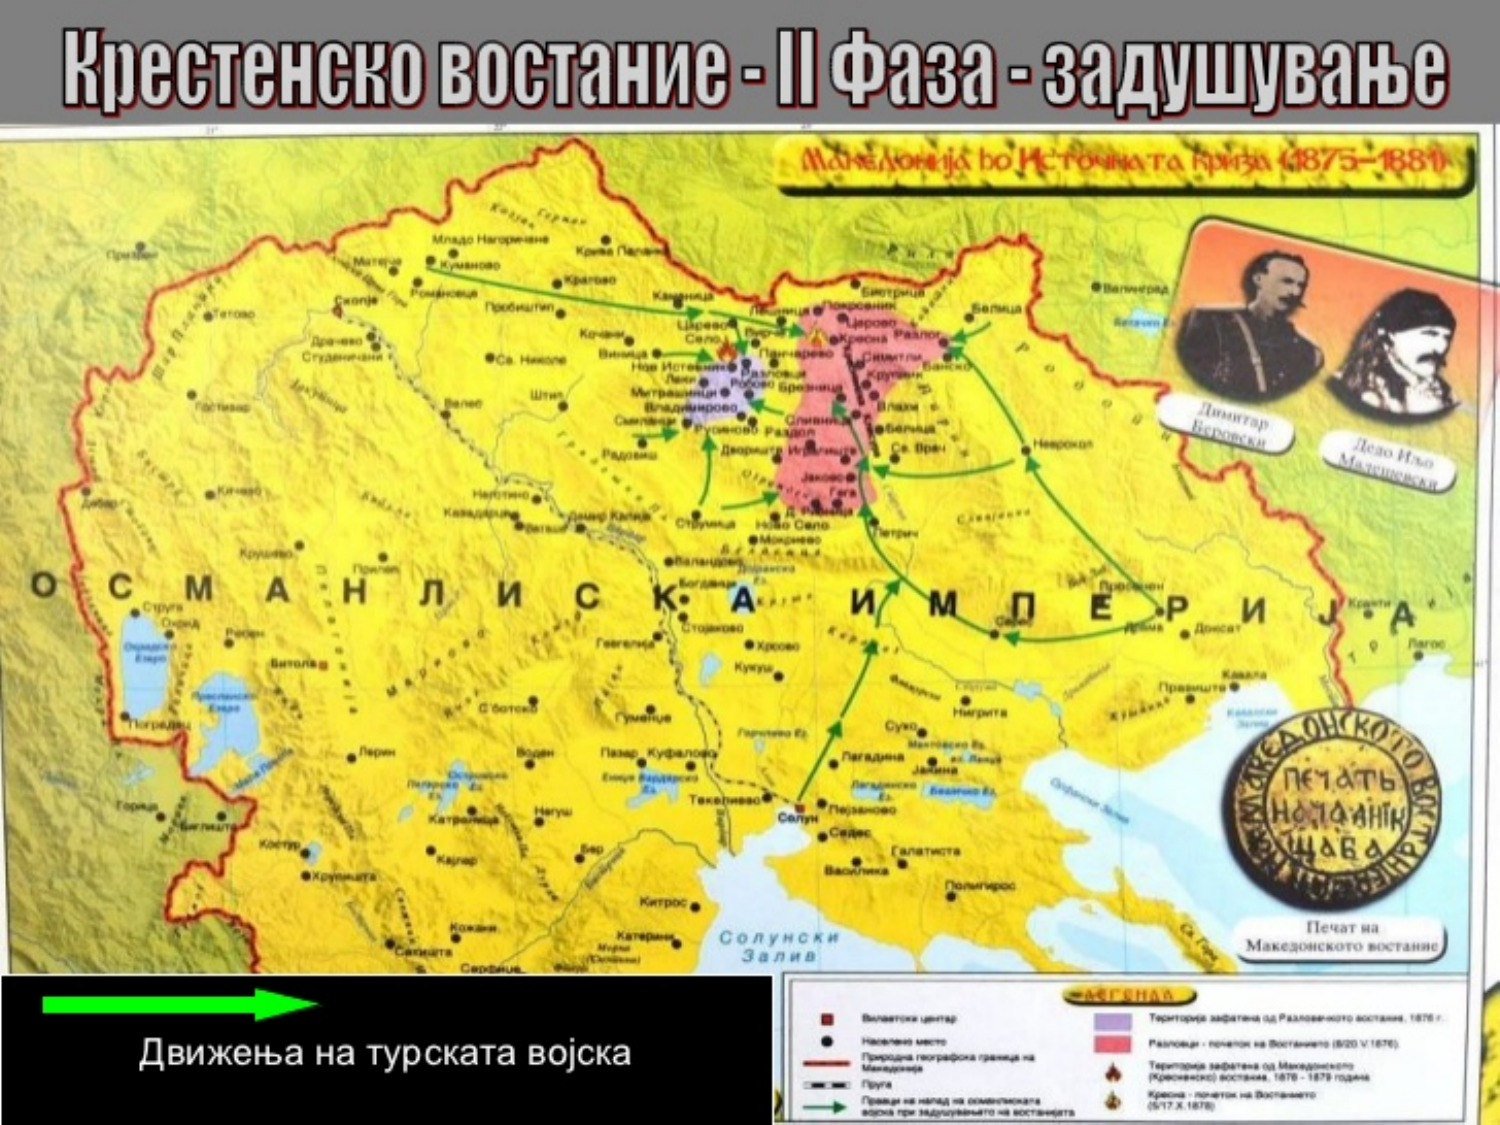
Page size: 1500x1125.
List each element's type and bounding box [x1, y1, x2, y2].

list [0, 0, 1500, 1125]
